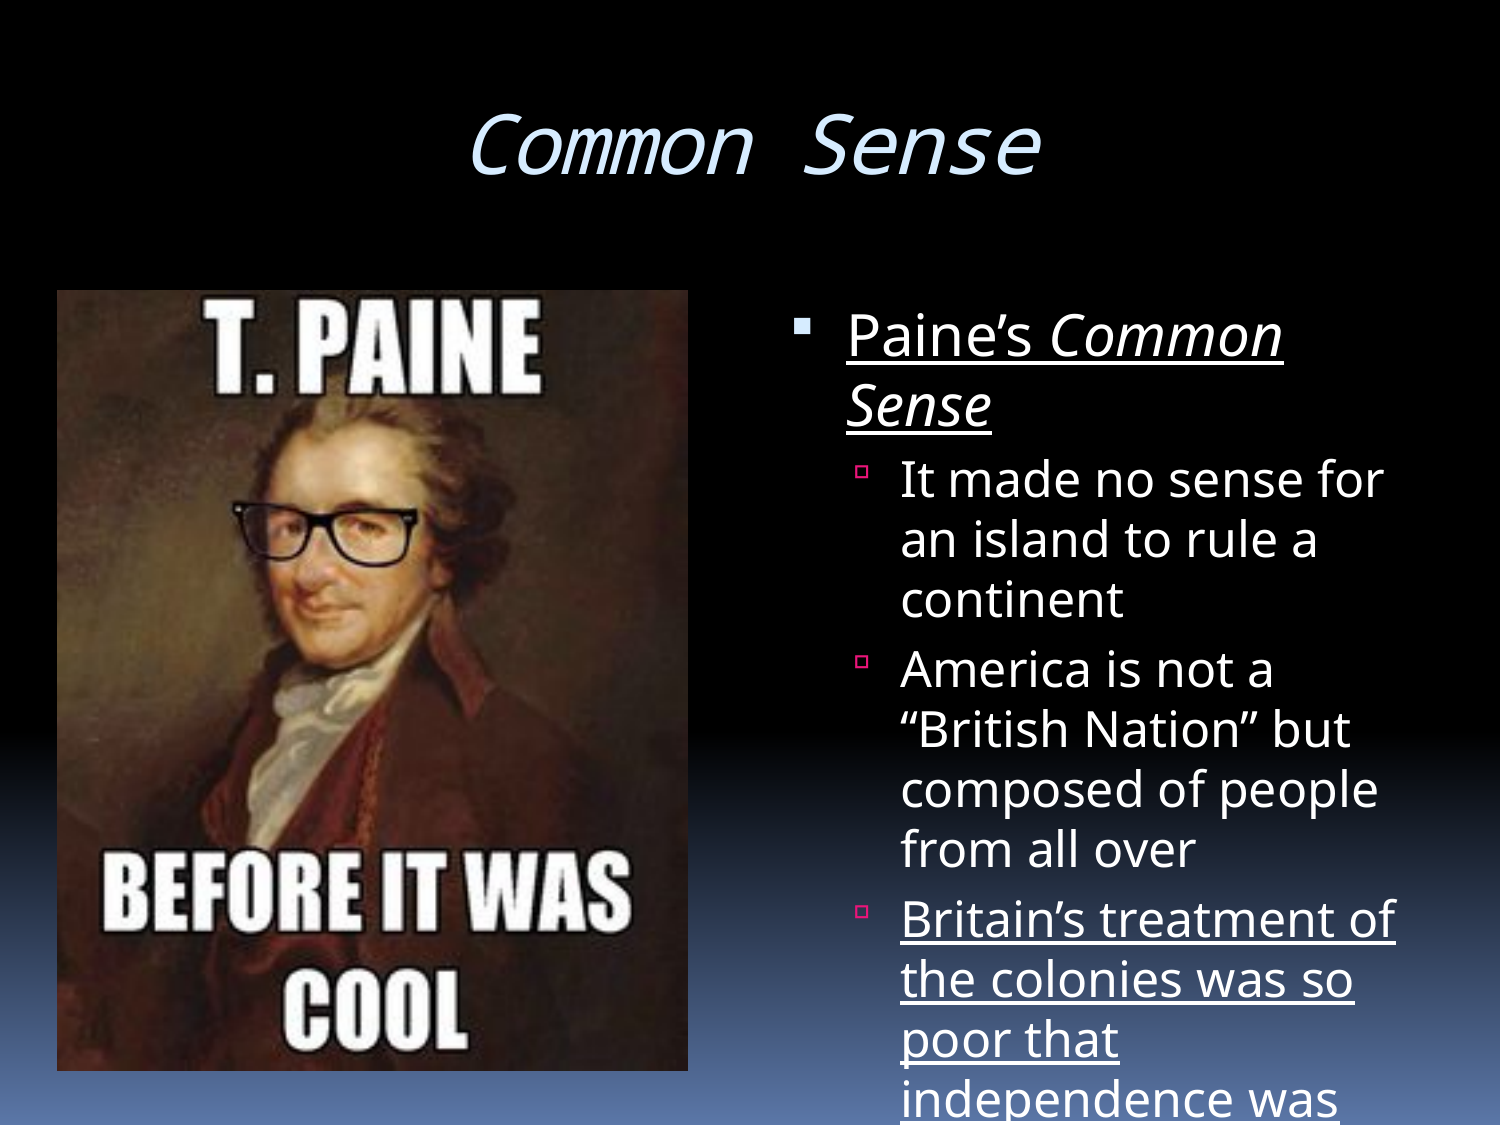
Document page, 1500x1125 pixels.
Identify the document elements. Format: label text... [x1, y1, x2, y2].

picture [56, 289, 688, 1071]
title Common Sense [75, 83, 1425, 234]
list Paine’s Common Sense It made no sense for an island to rule a continent America is not a “British Nation” but composed of people from all over Britain’s treatment of the colonies was so poor that independence was necessary [763, 290, 1427, 1033]
